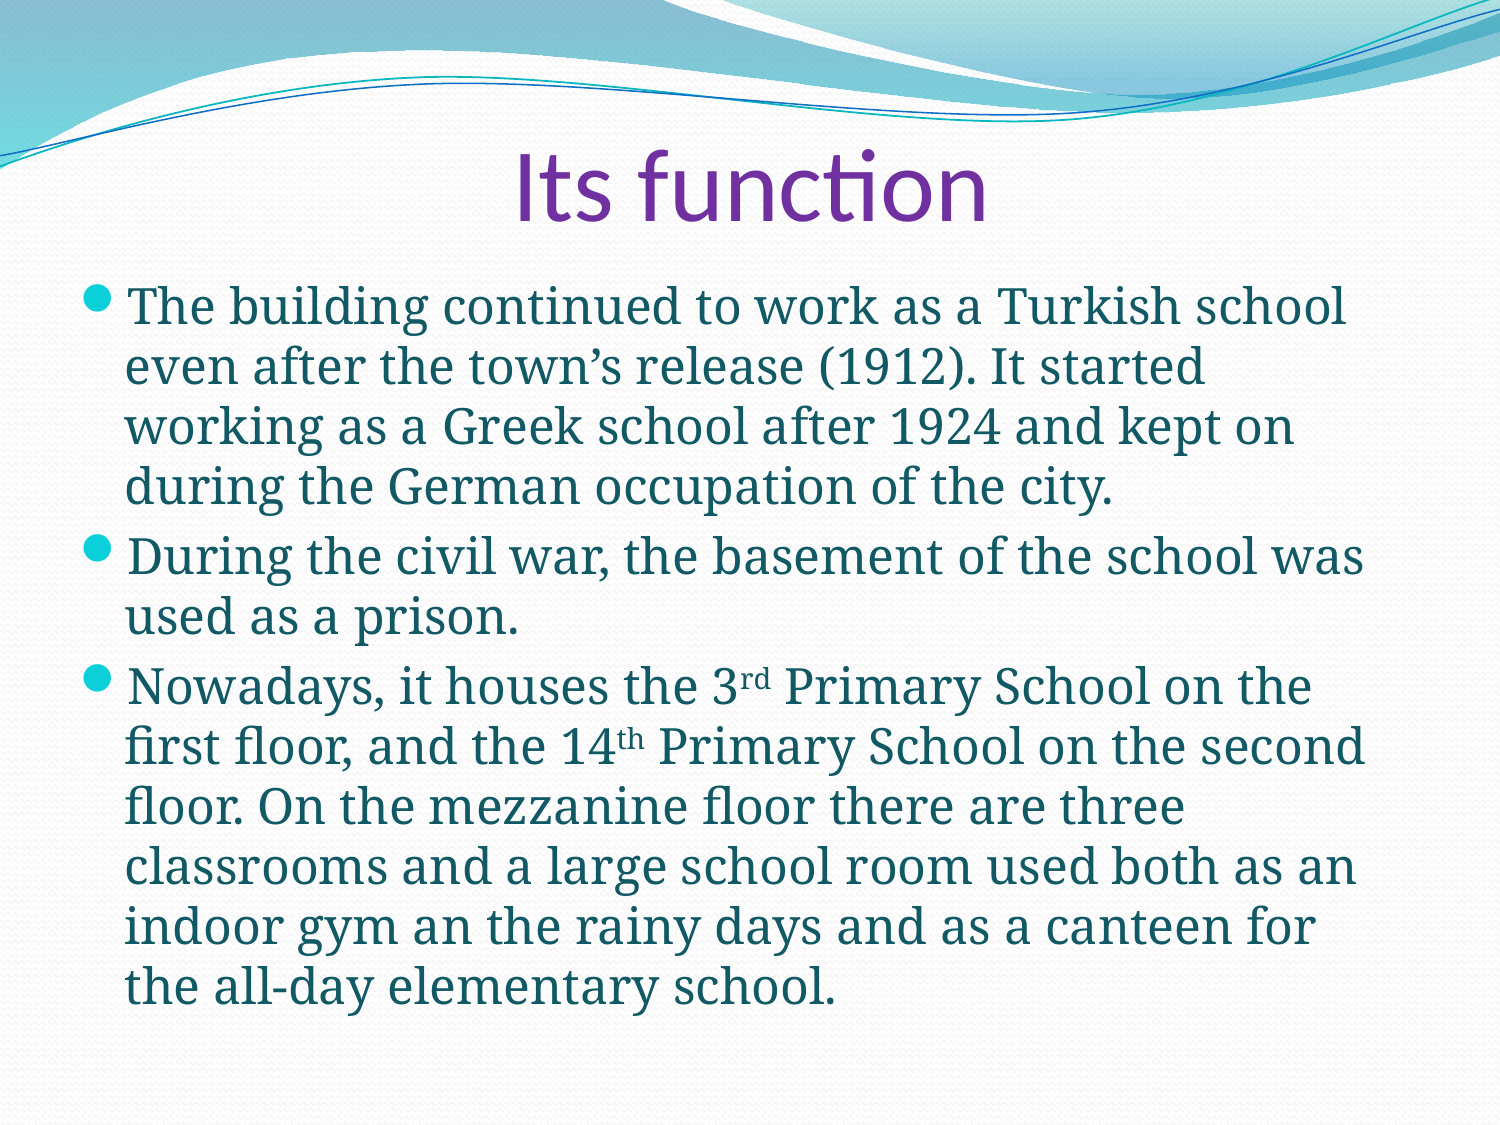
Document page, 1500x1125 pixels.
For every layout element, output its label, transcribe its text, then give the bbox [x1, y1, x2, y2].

list The building continued to work as a Turkish school even after the town’s release (1912). It started working as a Greek school after 1924 and kept on during the German occupation of the city. During the civil war, the basement of the school was used as a prison. Nowadays, it houses the 3rd Primary School on the first floor, and the 14th Primary School on the second floor. On the mezzanine floor there are three classrooms and a large school room used both as an indoor gym an the rainy days and as a canteen for the all-day elementary school. [64, 267, 1415, 1071]
title Its function [76, 54, 1427, 243]
